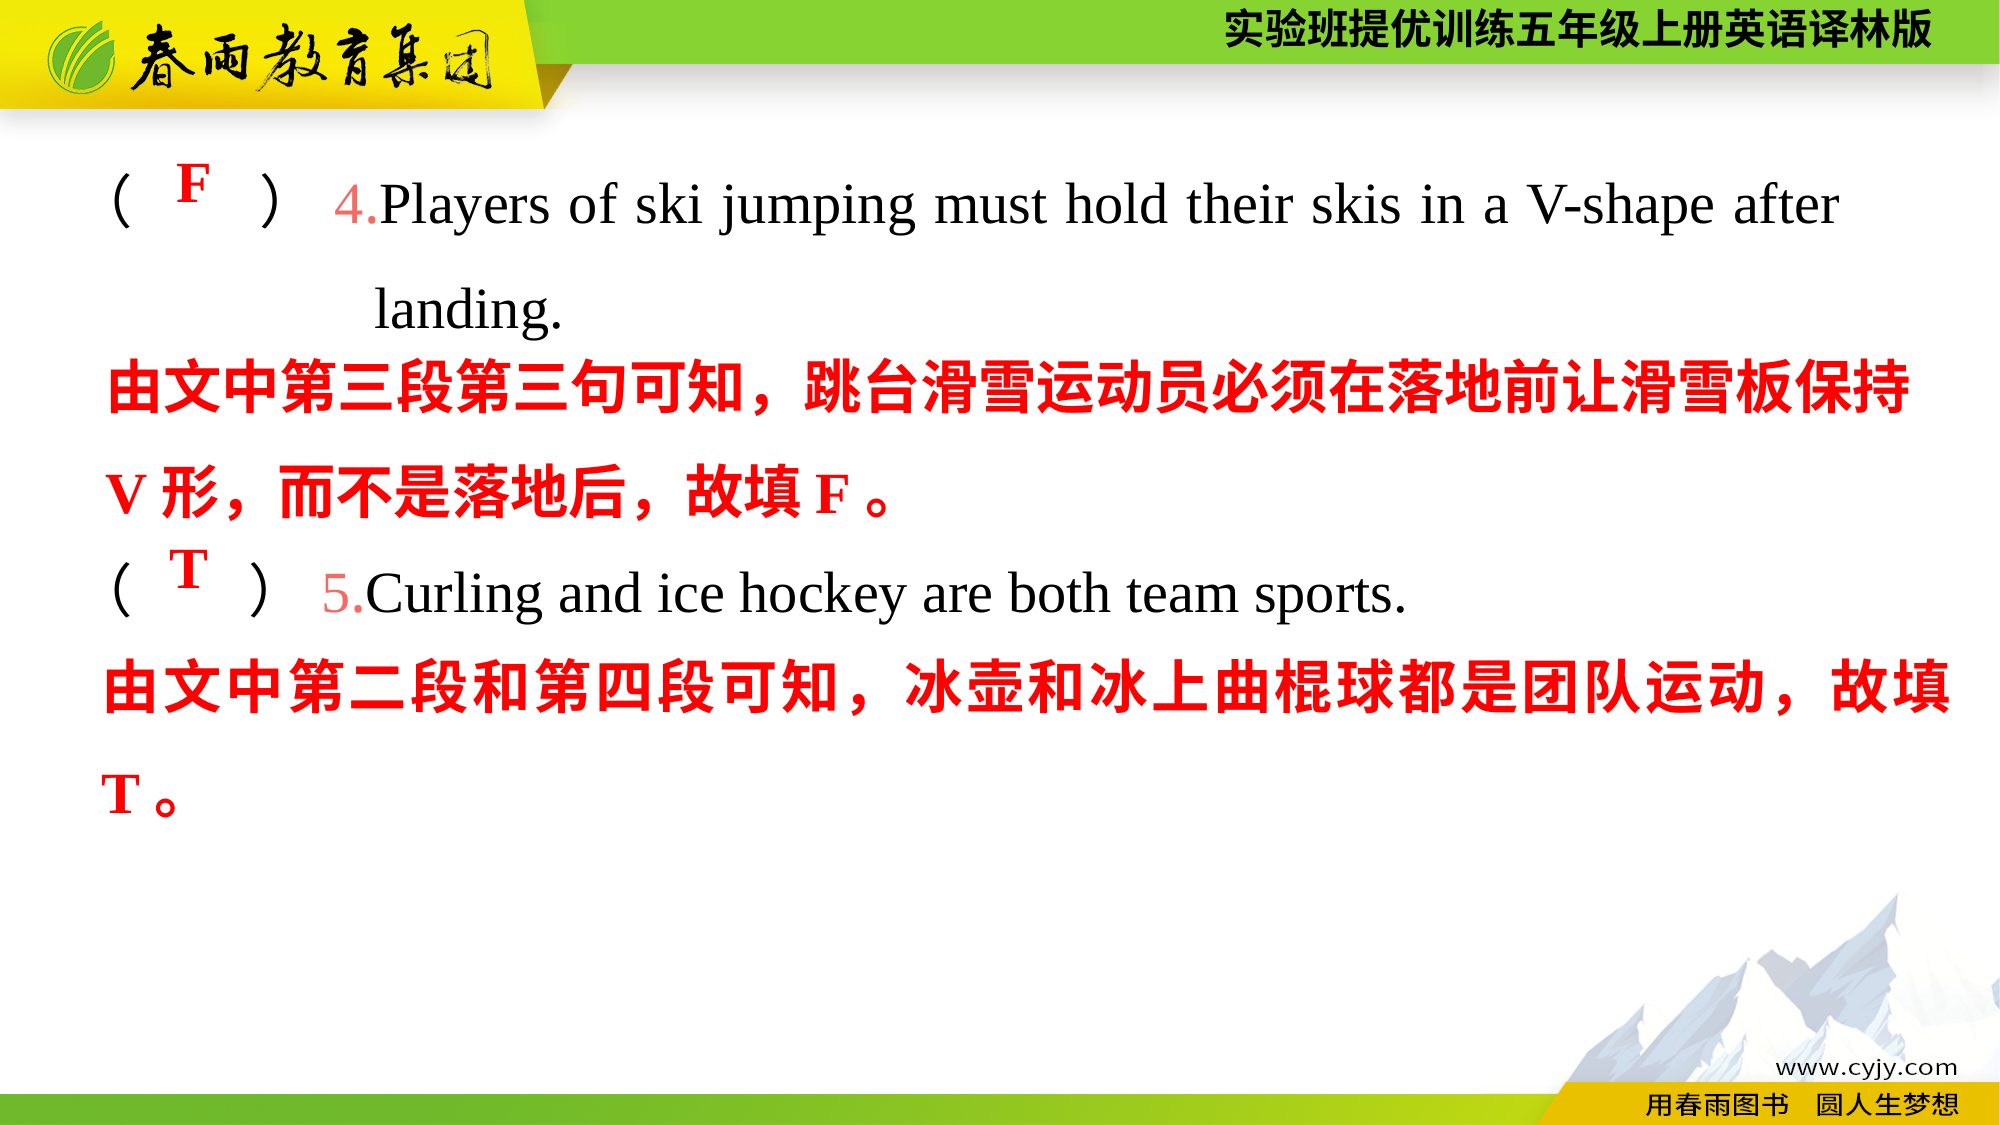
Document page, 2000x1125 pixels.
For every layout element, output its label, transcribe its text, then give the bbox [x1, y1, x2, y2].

list （ ）4.Players of ski jumping must hold their skis in a V-shape after landing. （ ）5.Curling and ice hockey are both team sports. [59, 122, 1944, 638]
text_box 由文中第三段第三句可知，跳台滑雪运动员必须在落地前让滑雪板保持V形，而不是落地后，故填F。 [90, 307, 1933, 533]
text_box 由文中第二段和第四段可知，冰壶和冰上曲棍球都是团队运动，故填T。 [86, 608, 1981, 833]
text_box T [154, 522, 224, 608]
picture [0, 0, 2000, 1125]
text_box F [161, 137, 227, 222]
